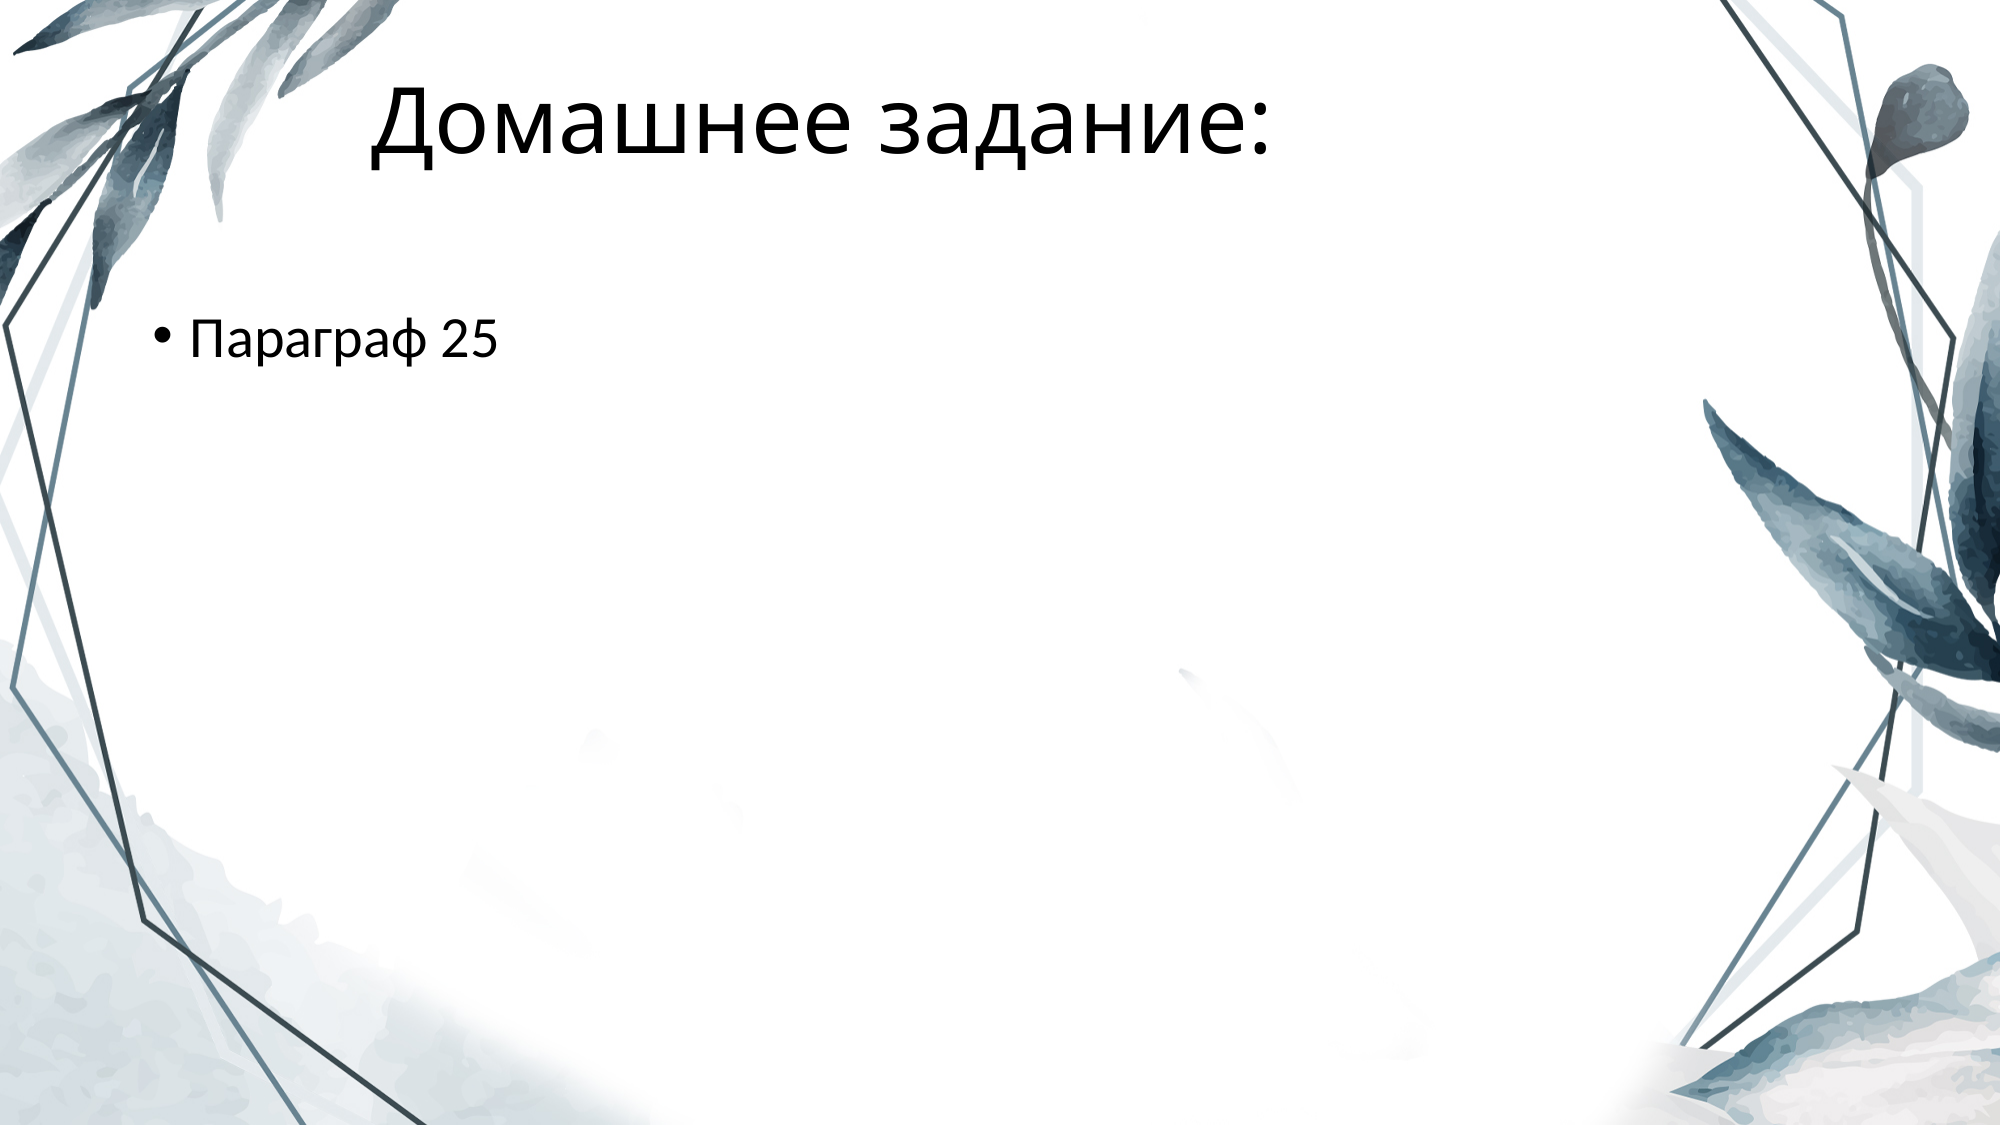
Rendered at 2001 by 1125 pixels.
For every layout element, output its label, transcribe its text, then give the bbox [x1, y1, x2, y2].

picture [0, 0, 2000, 1125]
title Домашнее задание: [356, 59, 1863, 188]
list Параграф 25 [137, 299, 1863, 1014]
